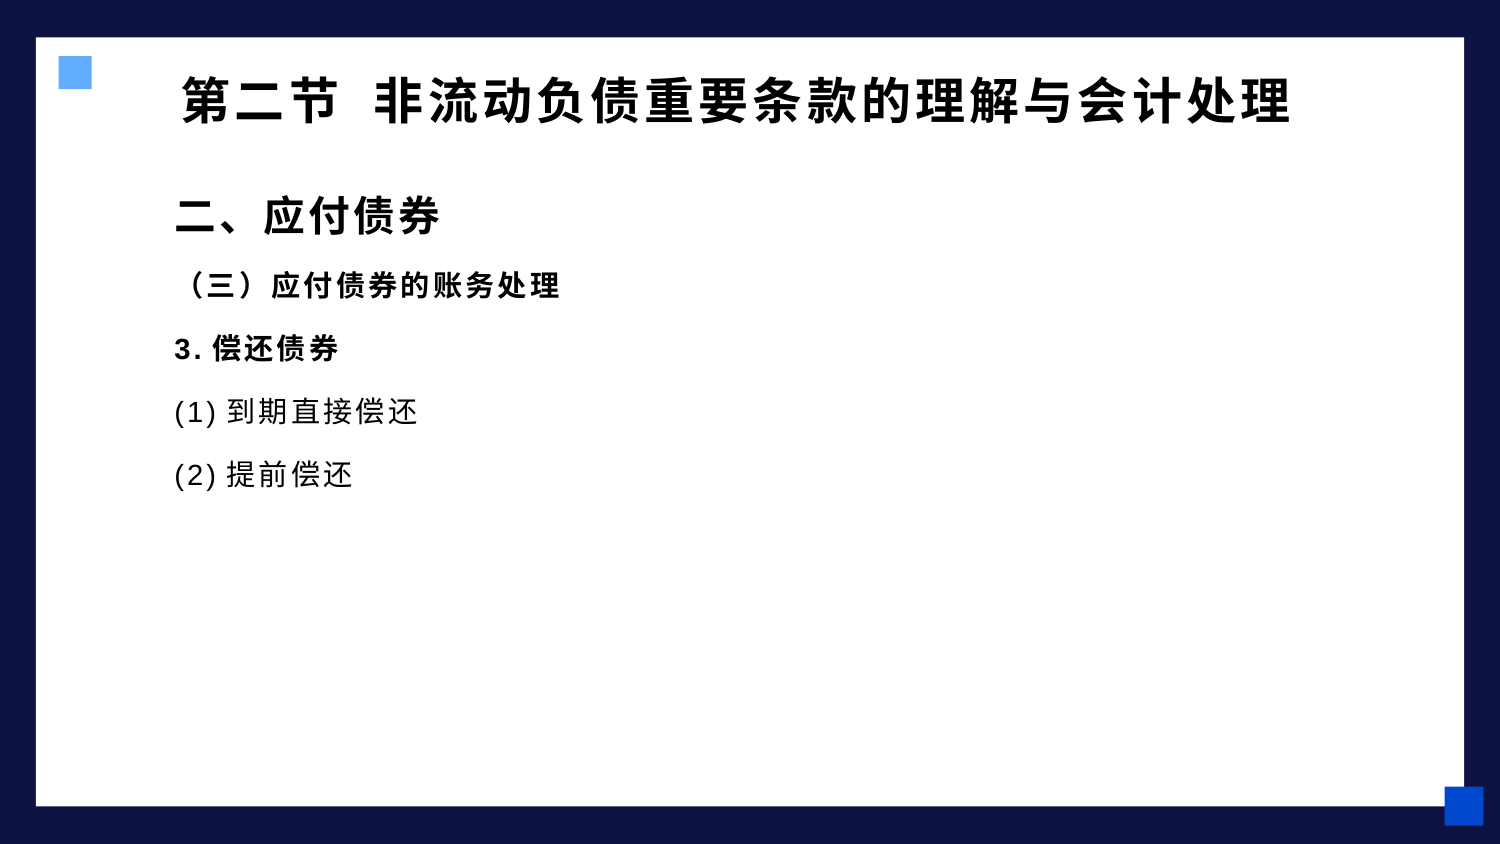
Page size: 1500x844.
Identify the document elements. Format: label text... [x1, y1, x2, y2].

title 第二节 非流动负债重要条款的理解与会计处理 [141, 48, 1327, 138]
list 二、应付债券 （三）应付债券的账务处理 3.偿还债券 (1)到期直接偿还 (2)提前偿还 [157, 179, 1343, 604]
